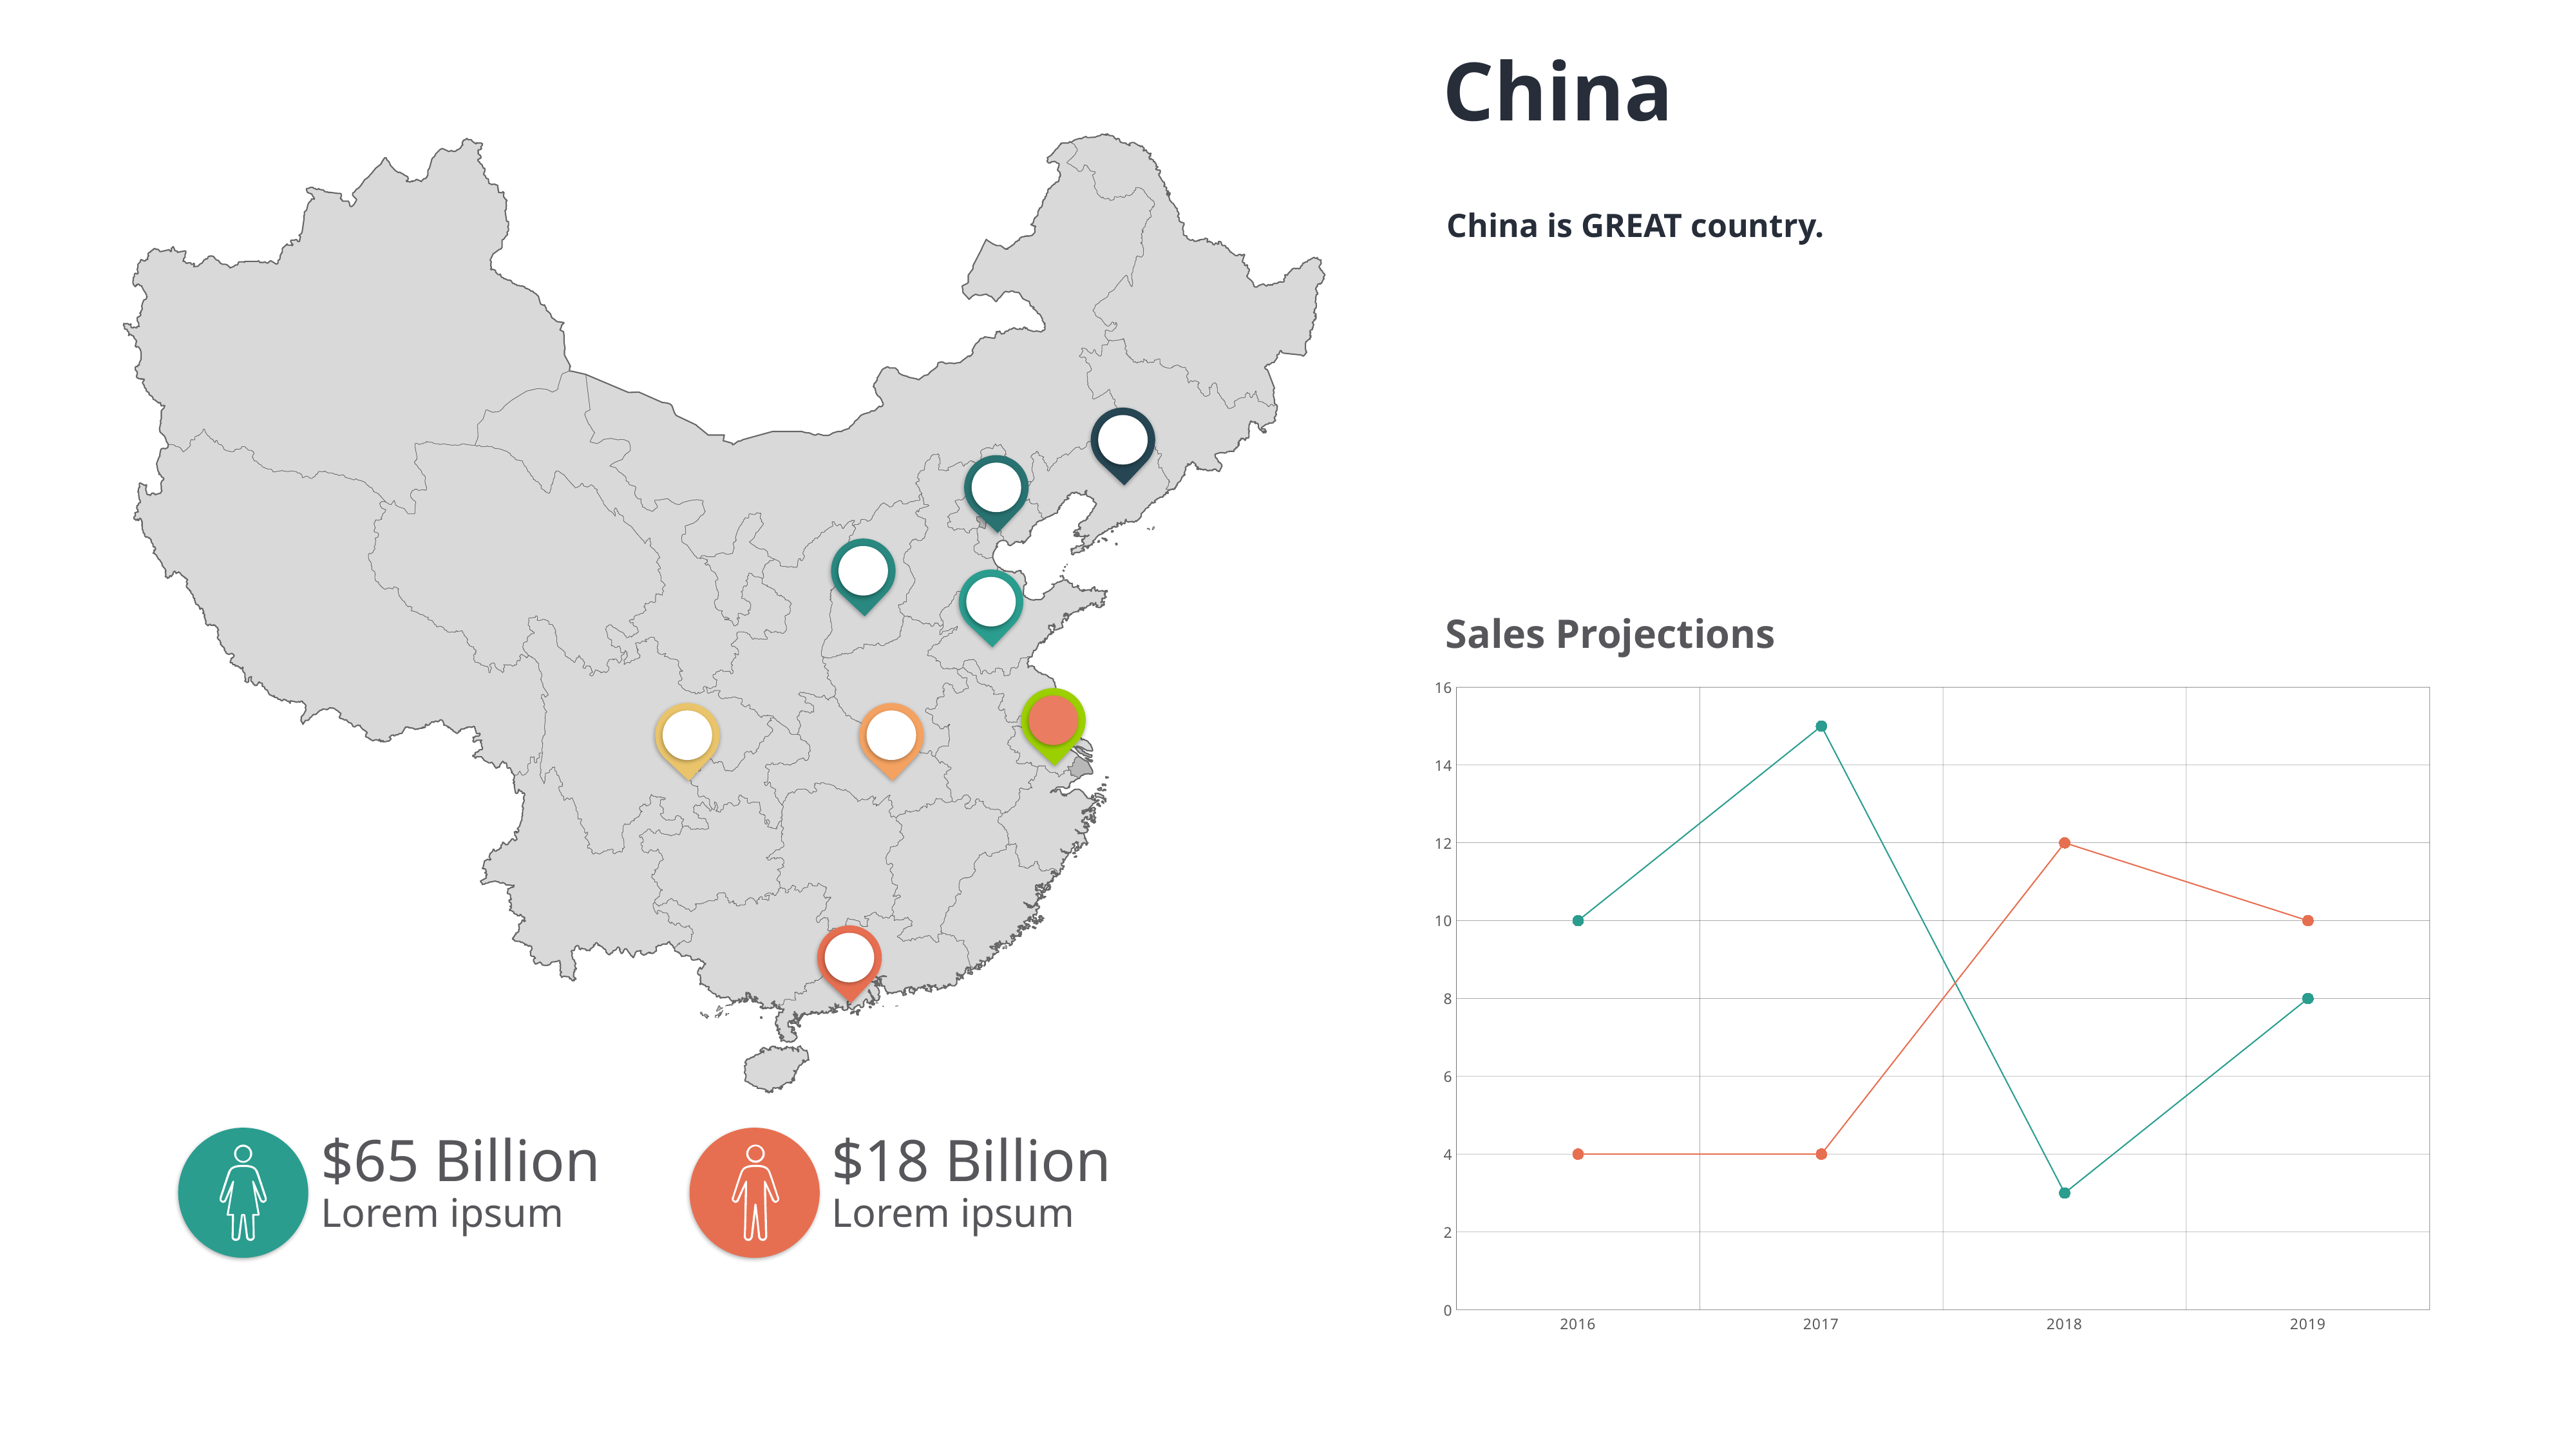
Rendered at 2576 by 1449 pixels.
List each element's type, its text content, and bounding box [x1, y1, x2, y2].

text_box China [1433, 35, 2342, 142]
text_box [178, 1127, 308, 1258]
text_box China is GREAT country. [1437, 177, 2285, 249]
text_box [831, 538, 896, 603]
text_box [655, 703, 720, 768]
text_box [963, 455, 1029, 520]
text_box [817, 925, 882, 990]
text_box $18 Billion Lorem ipsum [822, 1127, 1202, 1240]
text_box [958, 569, 1024, 634]
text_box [1021, 688, 1086, 753]
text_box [1090, 407, 1155, 473]
text_box $65 Billion Lorem ipsum [311, 1127, 689, 1240]
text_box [123, 133, 1325, 1093]
text_box Sales Projections [1445, 609, 1776, 656]
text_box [858, 703, 924, 768]
chart [1413, 663, 2451, 1348]
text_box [689, 1127, 820, 1258]
